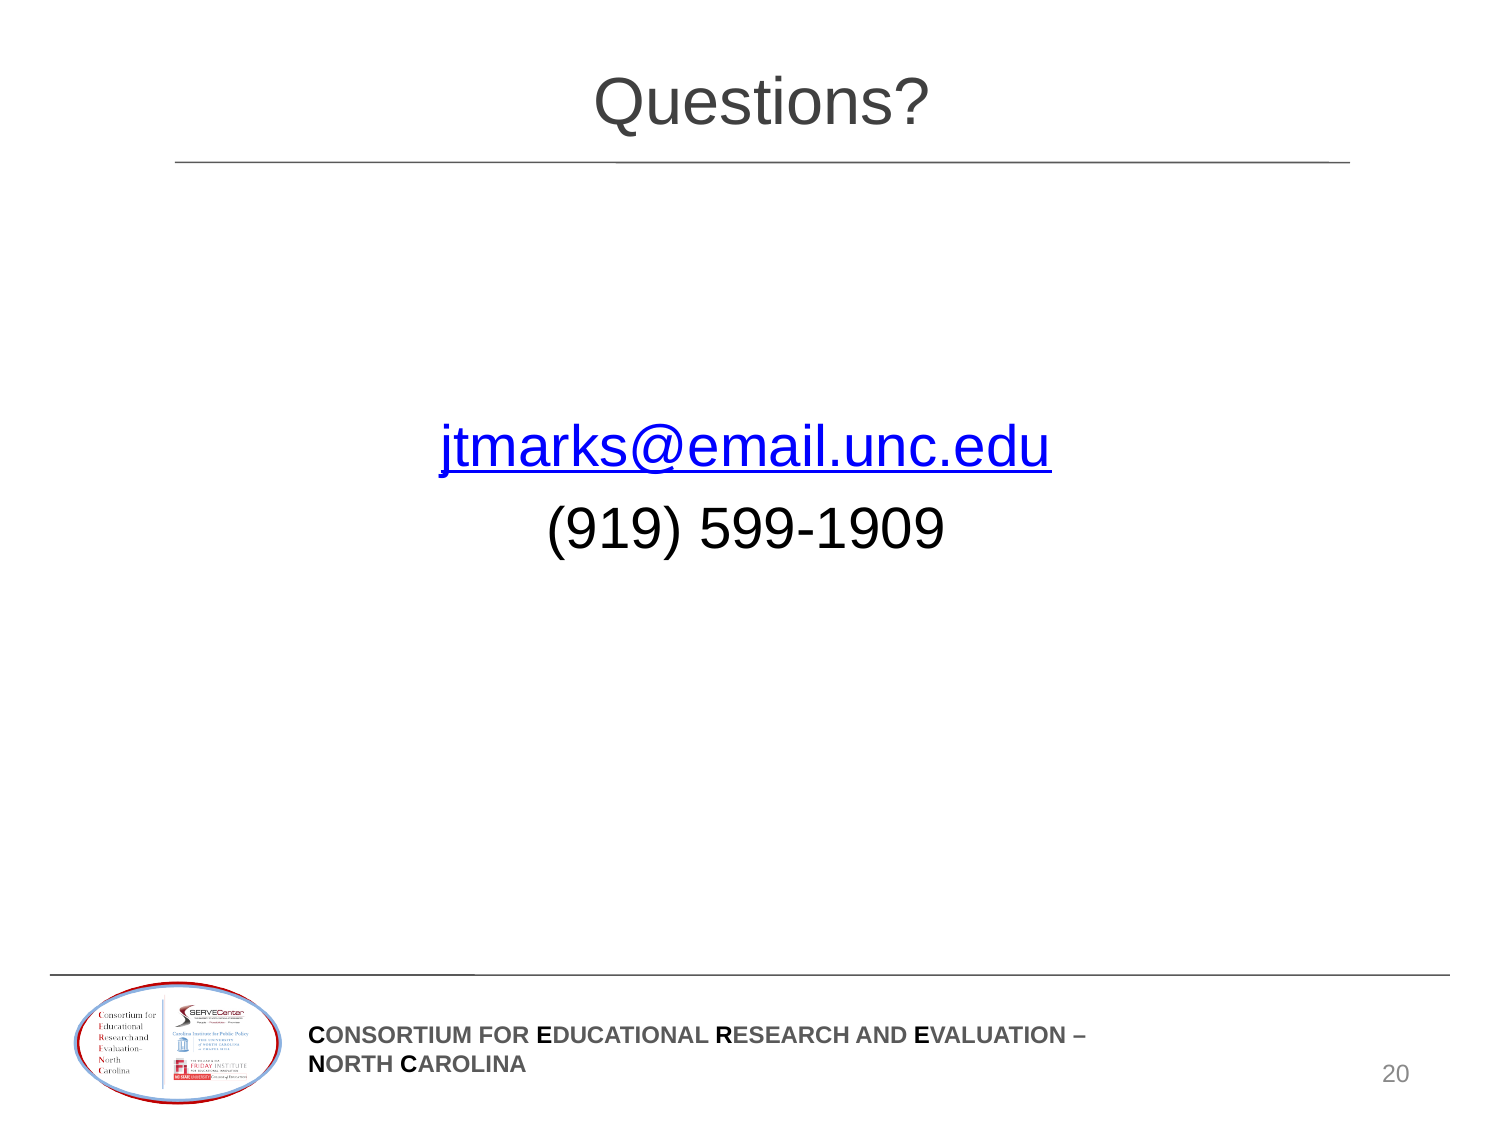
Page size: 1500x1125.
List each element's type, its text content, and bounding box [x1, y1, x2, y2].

title Questions? [174, 44, 1351, 151]
picture [72, 981, 283, 1105]
list jtmarks@email.unc.edu (919) 599-1909 [89, 237, 1403, 888]
slide_number 20 [1268, 1042, 1425, 1103]
